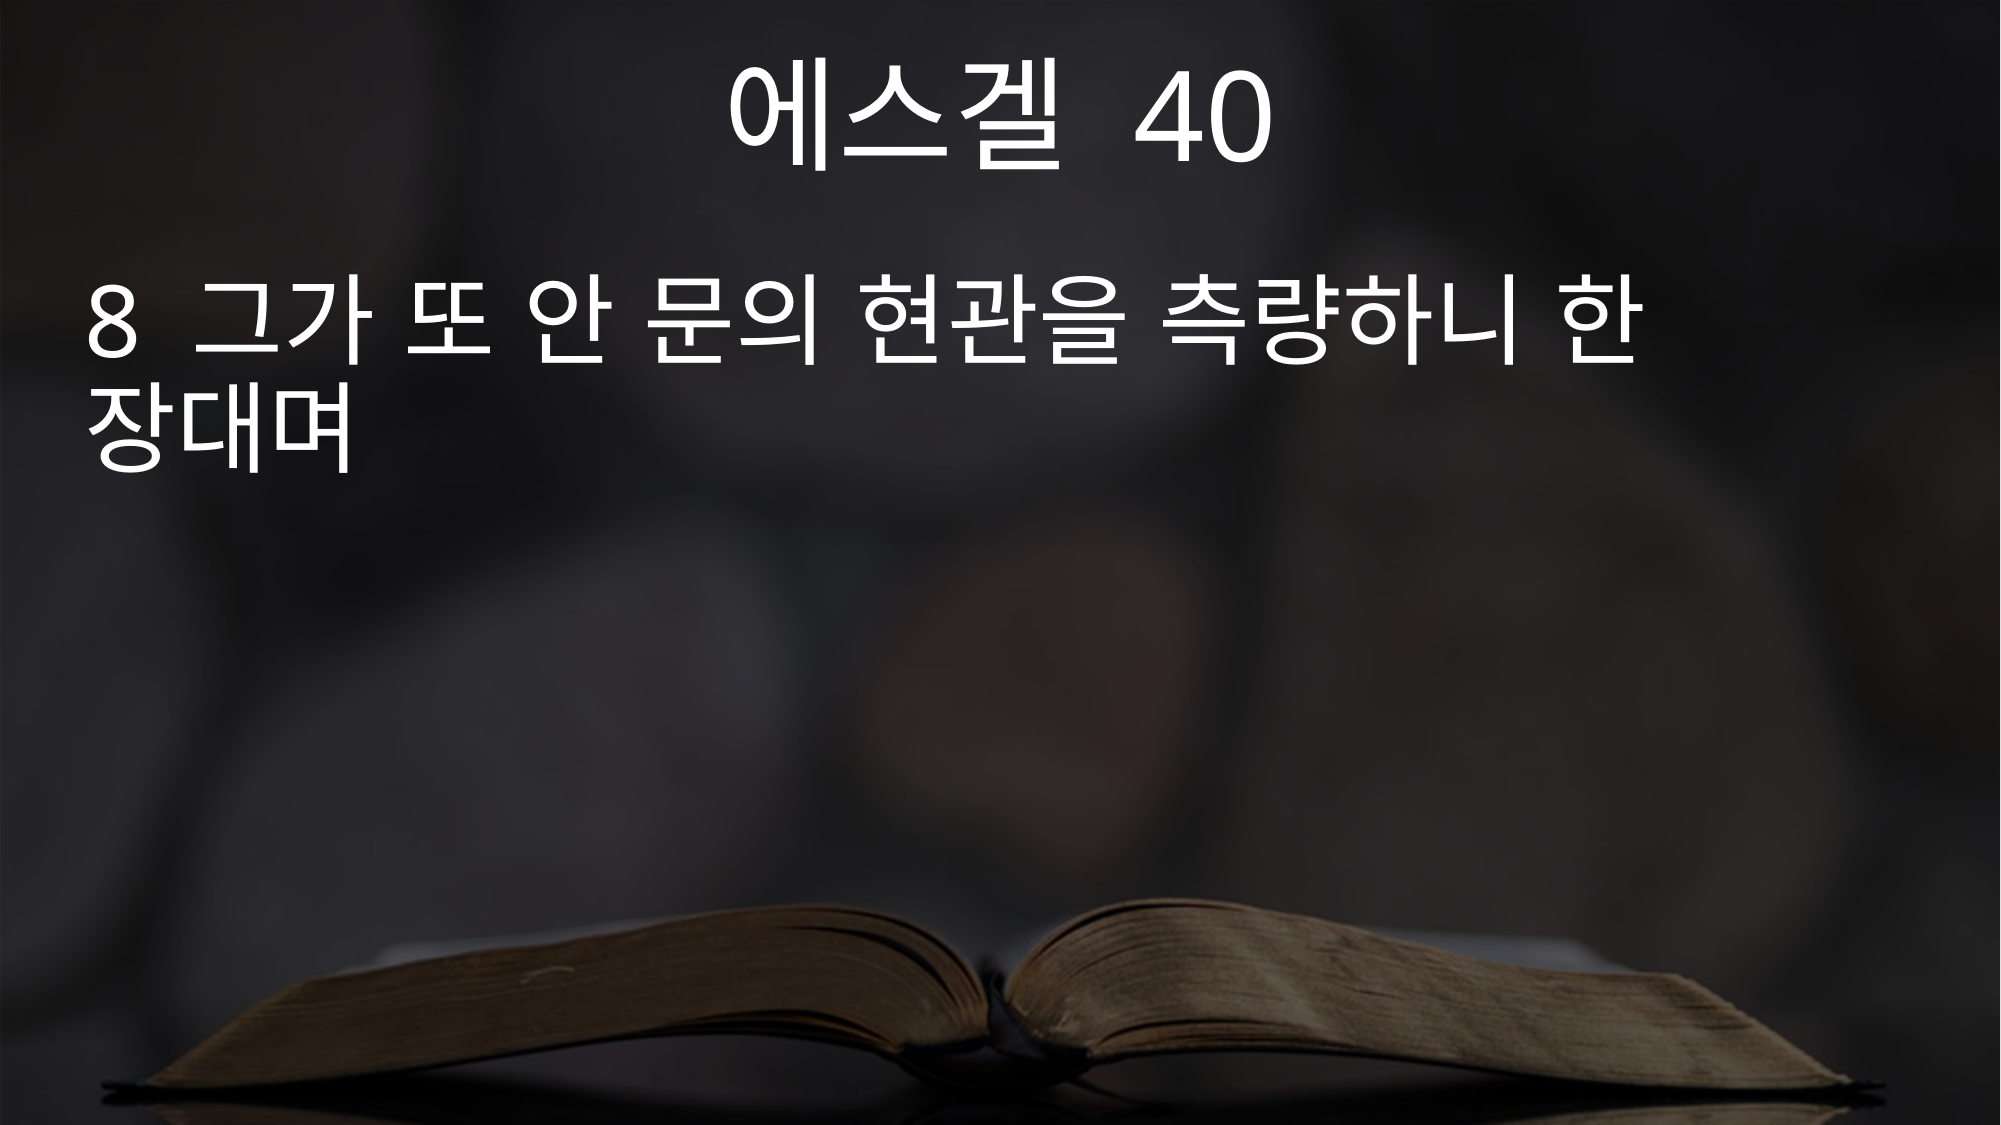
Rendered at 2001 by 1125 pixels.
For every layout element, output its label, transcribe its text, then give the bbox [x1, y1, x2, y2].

footer 에스겔 40 [0, 32, 2000, 192]
list 8 그가 또 안 문의 현관을 측량하니 한 장대며 [69, 263, 1953, 423]
picture [0, 0, 2001, 1125]
